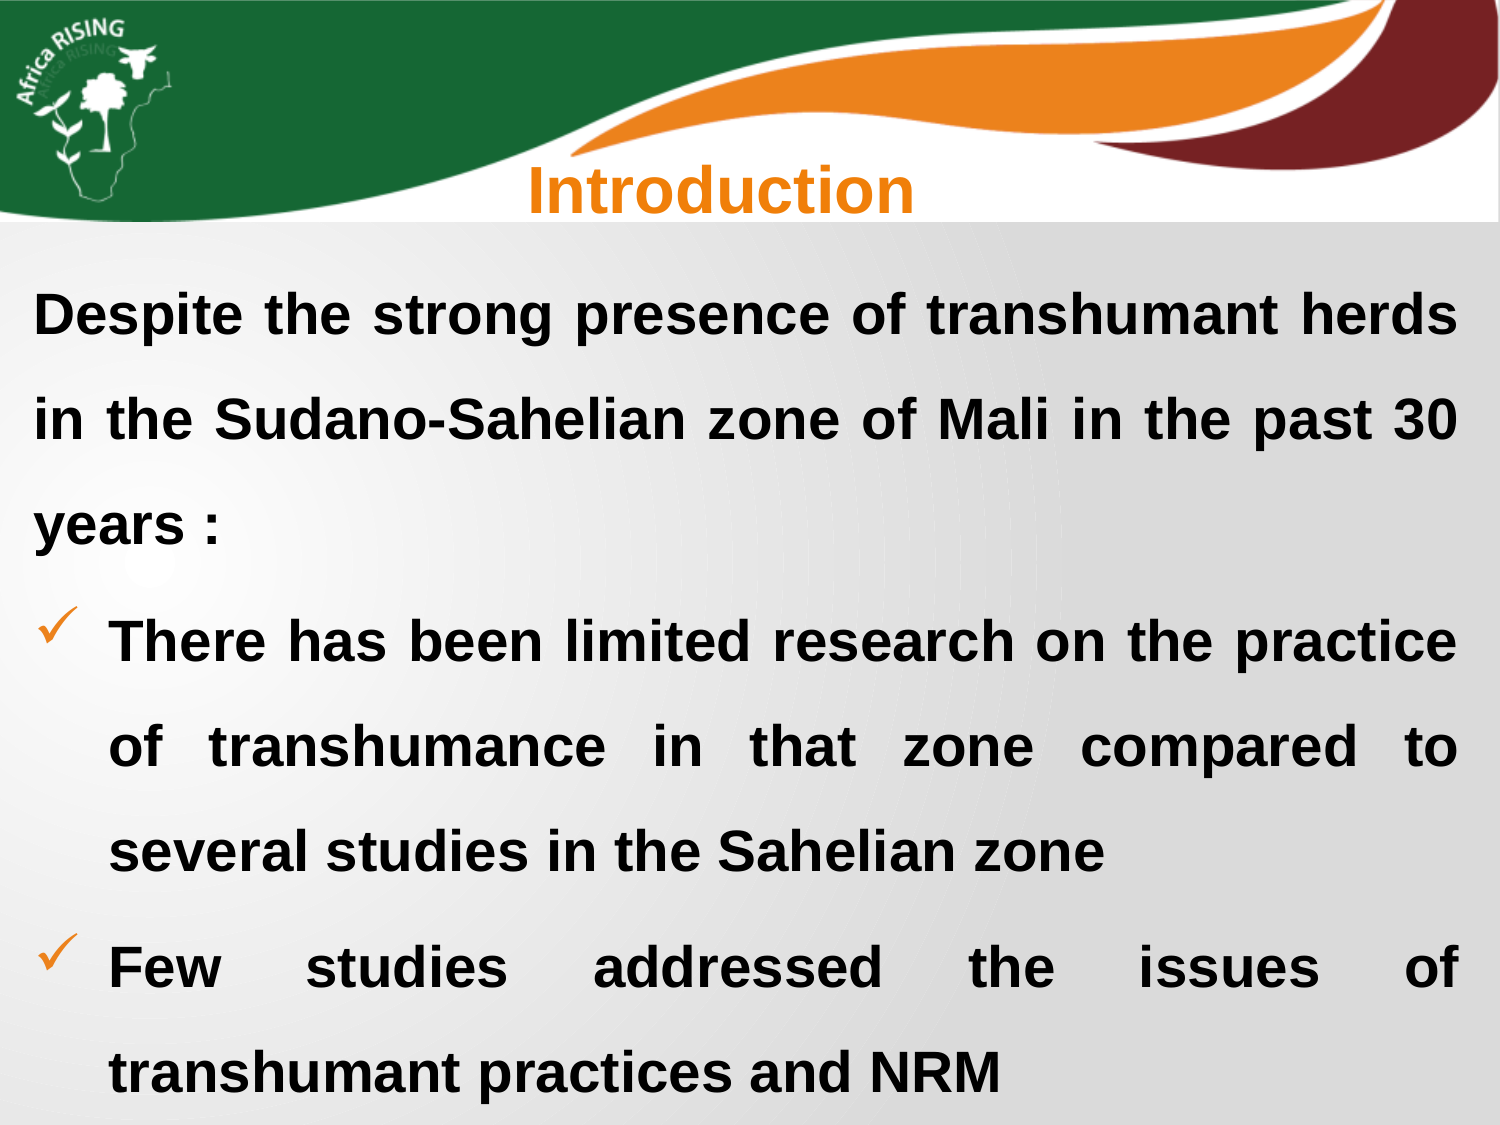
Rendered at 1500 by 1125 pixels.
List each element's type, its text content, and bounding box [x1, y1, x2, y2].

list Despite the strong presence of transhumant herds in the Sudano-Sahelian zone of Mali in the past 30 years : There has been limited research on the practice of transhumance in that zone compared to several studies in the Sahelian zone Few studies addressed the issues of transhumant practices and NRM [0, 233, 1475, 1125]
text_box Introduction [450, 139, 1013, 235]
picture [0, 0, 1499, 222]
